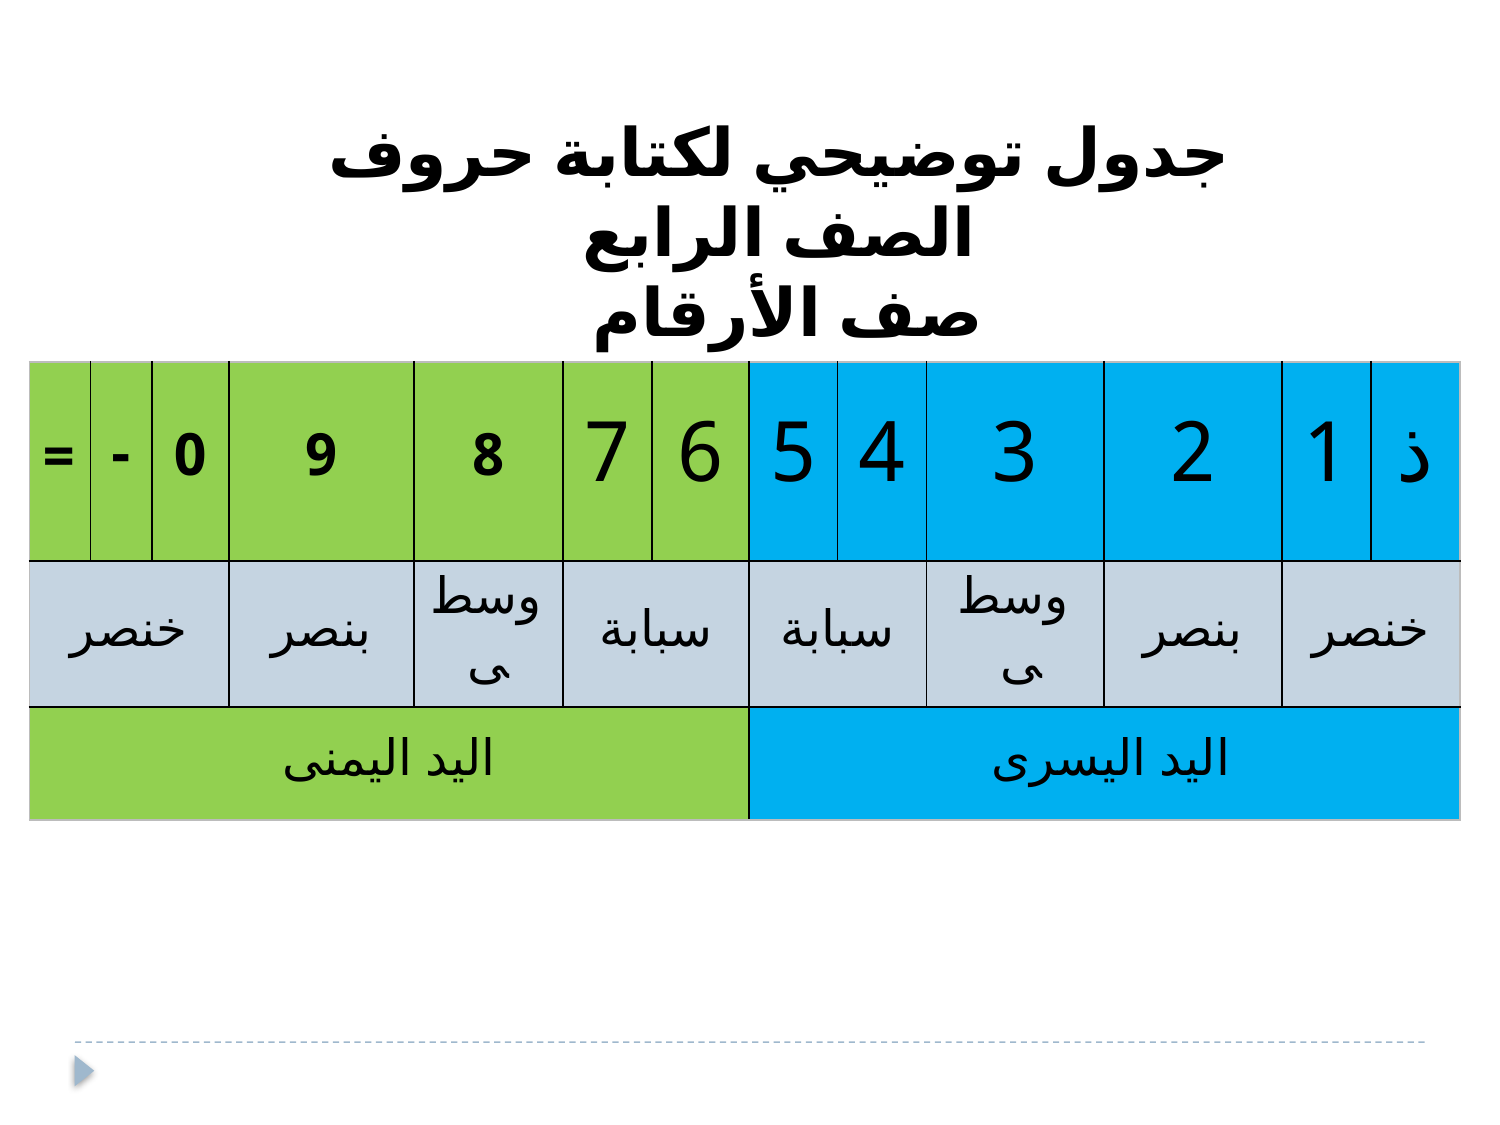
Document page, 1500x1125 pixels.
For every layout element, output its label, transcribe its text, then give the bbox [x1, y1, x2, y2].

table_cell اليد اليمنى [30, 708, 748, 819]
table_cell خنصر [1283, 562, 1459, 706]
table_cell وسطى [927, 562, 1103, 706]
table_header ذ [1372, 363, 1459, 560]
table_header 4 [838, 363, 926, 560]
table_cell سبابة [750, 562, 926, 706]
table_cell سبابة [564, 562, 748, 706]
table_header 7 [564, 363, 651, 560]
table_header 0 [153, 363, 228, 560]
table_cell بنصر [230, 562, 413, 706]
table_header 8 [415, 363, 562, 560]
table_header = [30, 363, 90, 560]
table_header 5 [750, 363, 837, 560]
table_cell بنصر [1105, 562, 1281, 706]
table_header 6 [653, 363, 748, 560]
text_box جدول توضيحي لكتابة حروف الصف الرابع صف الأرقام [294, 102, 1264, 357]
table_header 9 [230, 363, 413, 560]
table_header - [91, 363, 151, 560]
table_header 1 [1283, 363, 1370, 560]
table_header 2 [1105, 363, 1281, 560]
table_cell وسطى [415, 562, 562, 706]
table_cell اليد اليسرى [750, 708, 1459, 819]
table_header 3 [927, 363, 1103, 560]
table_cell خنصر [30, 562, 228, 706]
